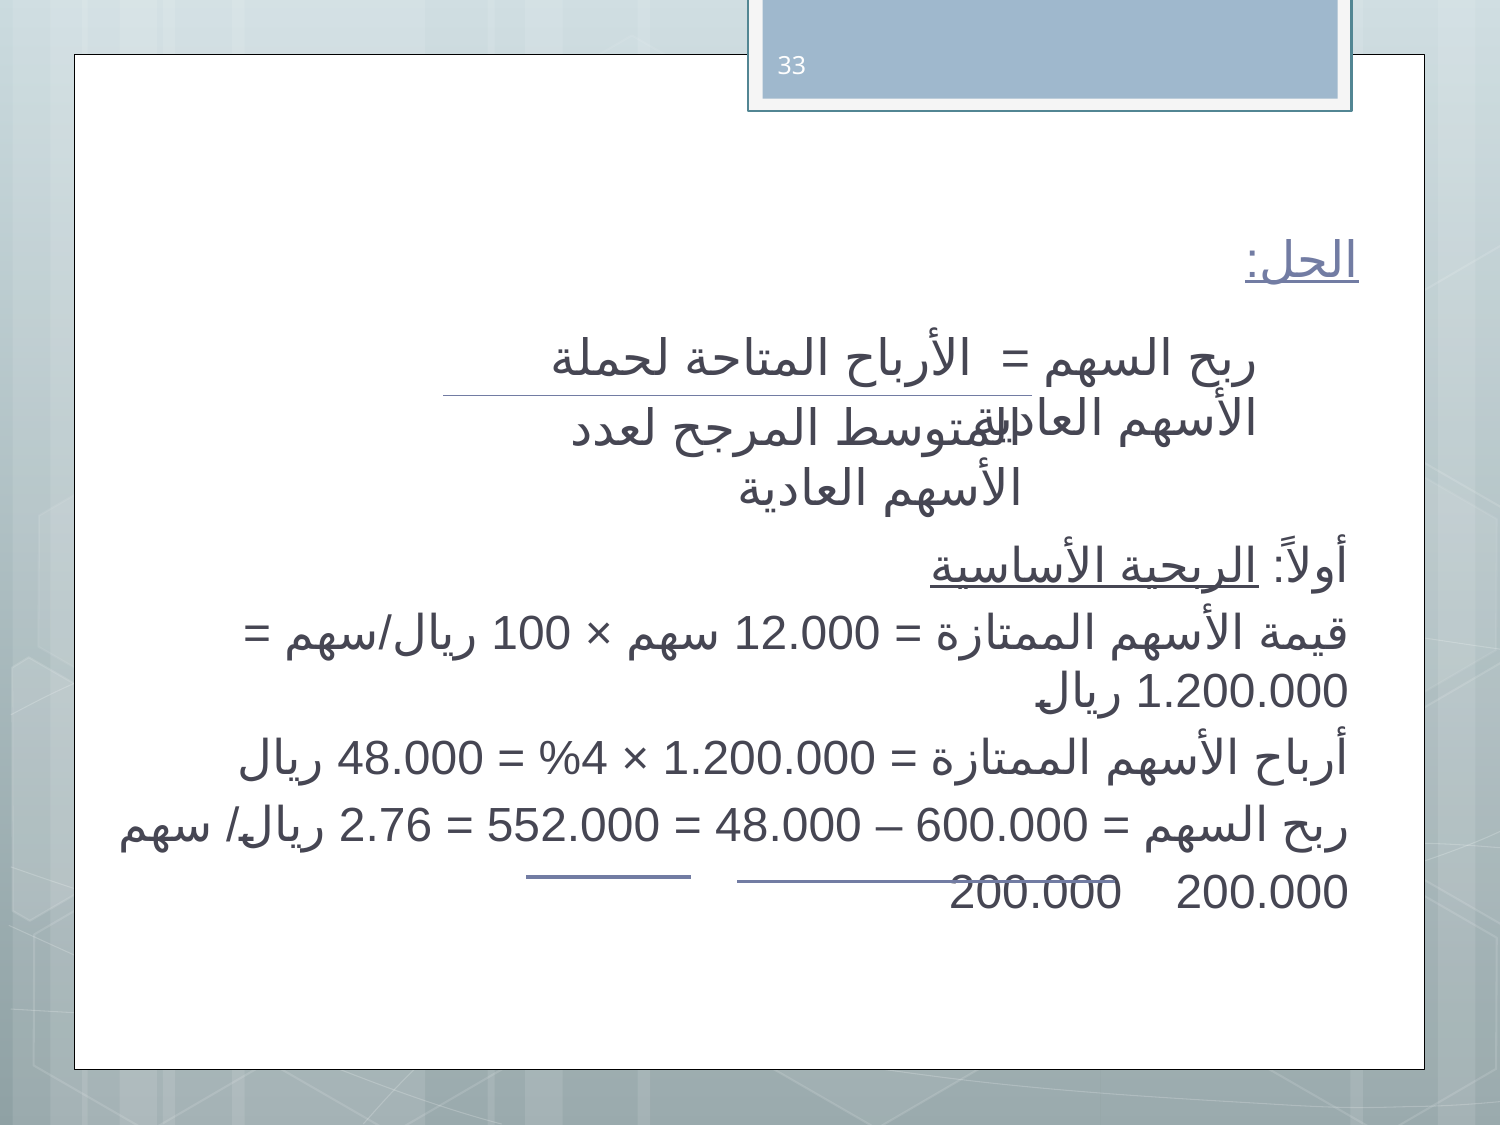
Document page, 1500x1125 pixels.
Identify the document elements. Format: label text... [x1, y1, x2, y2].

list أولاً: الربحية الأساسية قيمة الأسهم الممتازة = 12.000 سهم × 100 ريال/سهم = 1.200.000 ريال أرباح الأسهم الممتازة = 1.200.000 × 4% = 48.000 ريال ربح السهم = 600.000 – 48.000 = 552.000 = 2.76 ريال/ سهم 200.000 200.000 [99, 527, 1376, 975]
text_box المتوسط المرجح لعدد الأسهم العادية [431, 387, 1038, 523]
title الحل: [221, 207, 1374, 295]
text_box ربح السهم = الأرباح المتاحة لحملة الأسهم العادية [383, 317, 1274, 453]
slide_number 33 [762, 36, 982, 97]
